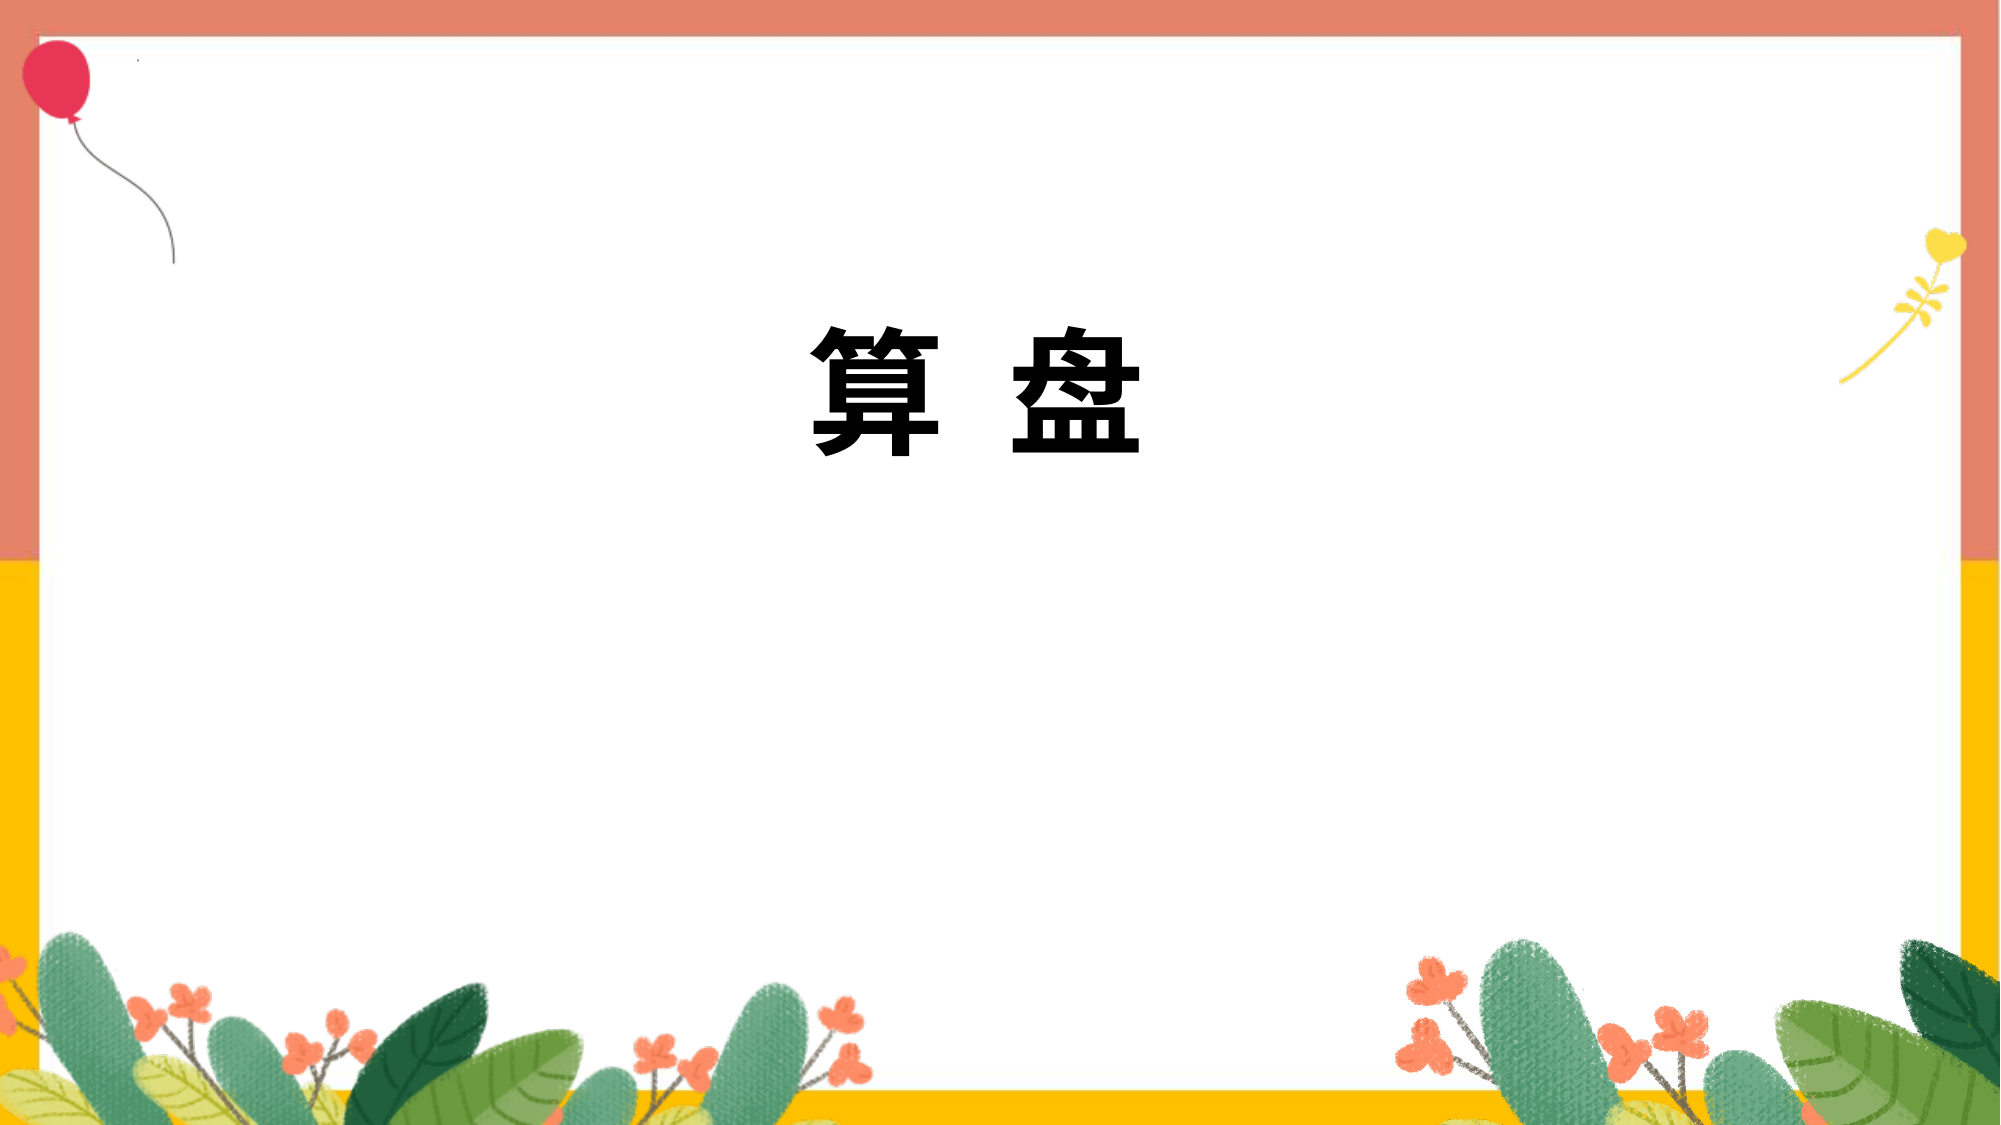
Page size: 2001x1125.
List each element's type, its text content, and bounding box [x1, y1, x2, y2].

text_box 算 盘 [773, 164, 1179, 480]
picture [0, 0, 2001, 1125]
